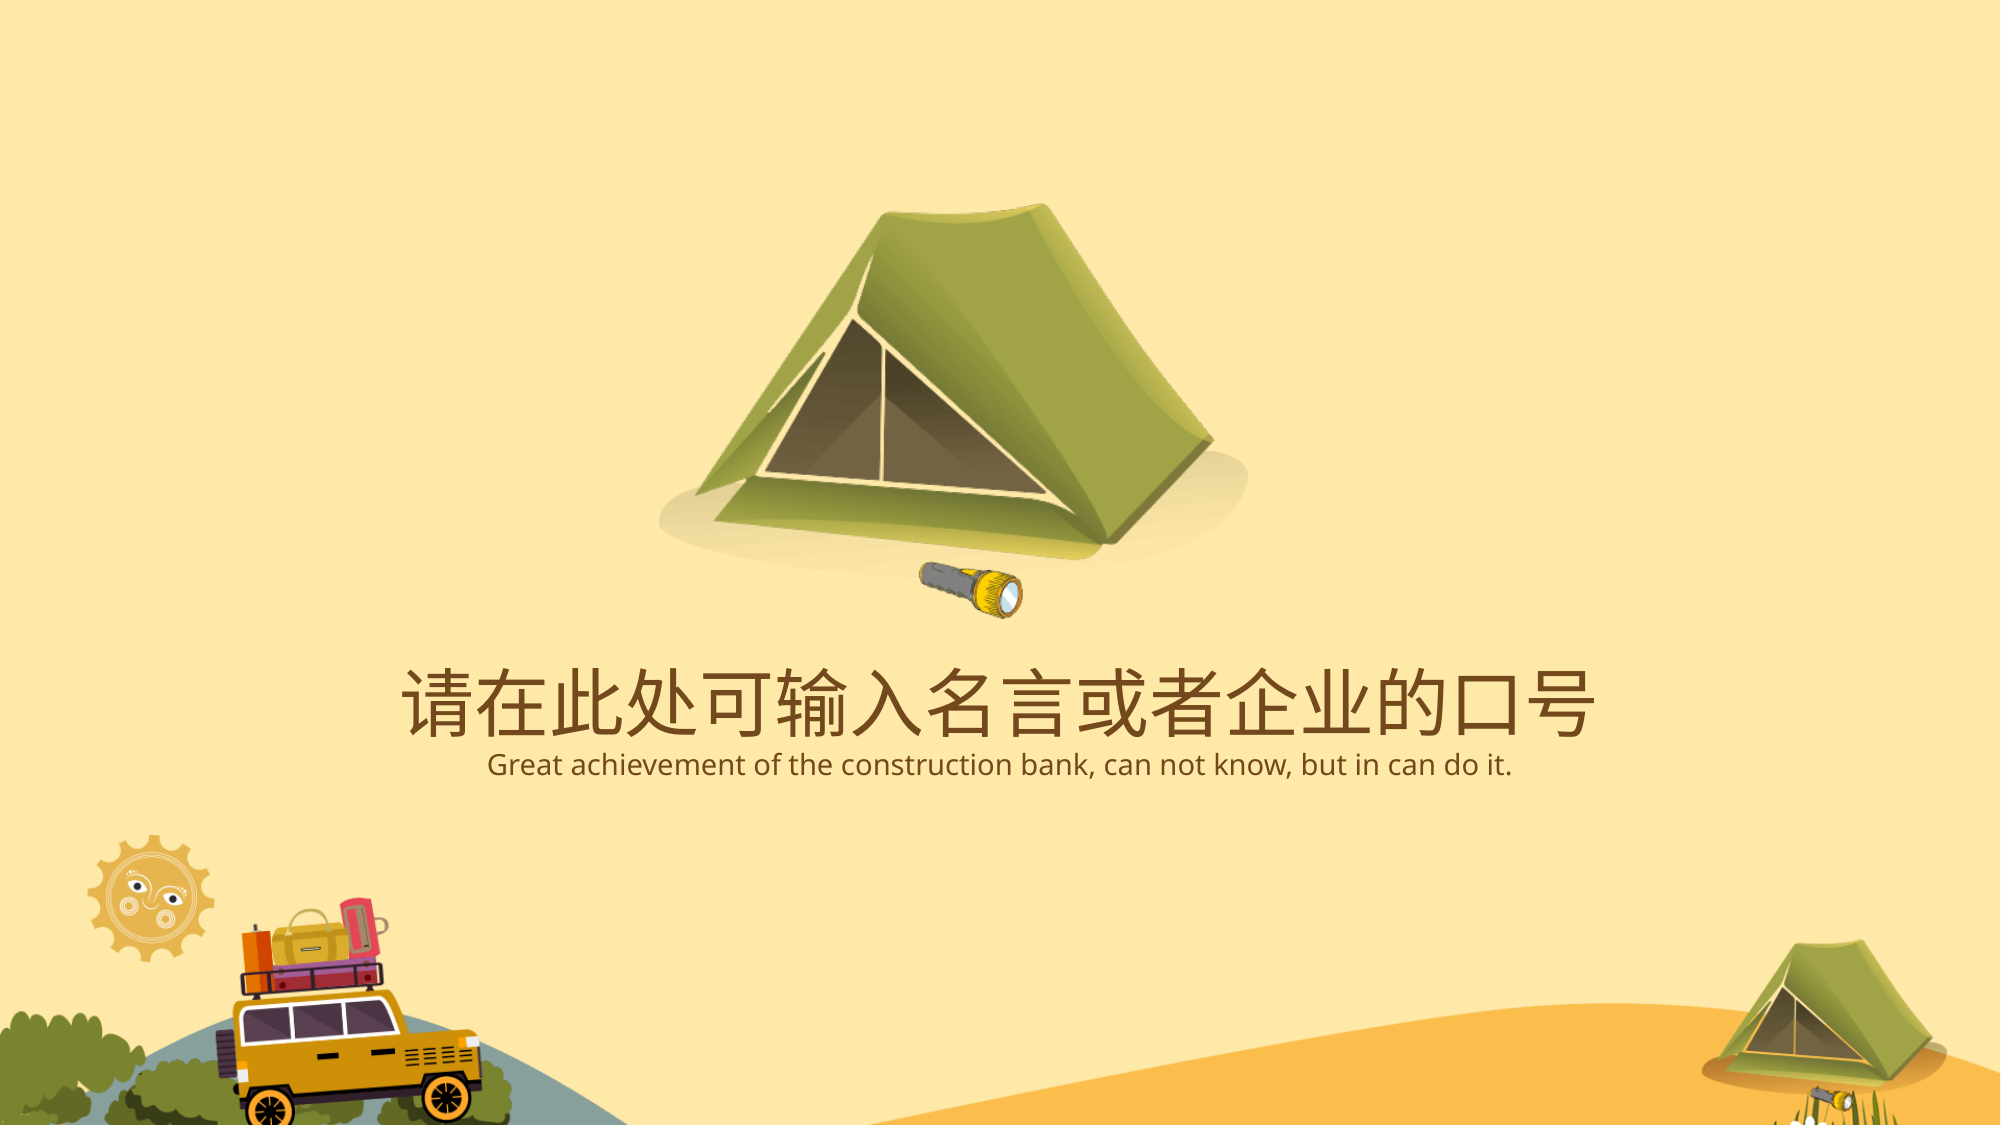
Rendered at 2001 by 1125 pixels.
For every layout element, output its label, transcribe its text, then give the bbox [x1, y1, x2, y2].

text_box 请在此处可输入名言或者企业的口号 Great achievement of the construction bank, can not know, but in can do it. [337, 648, 1663, 789]
picture [0, 0, 2001, 1125]
